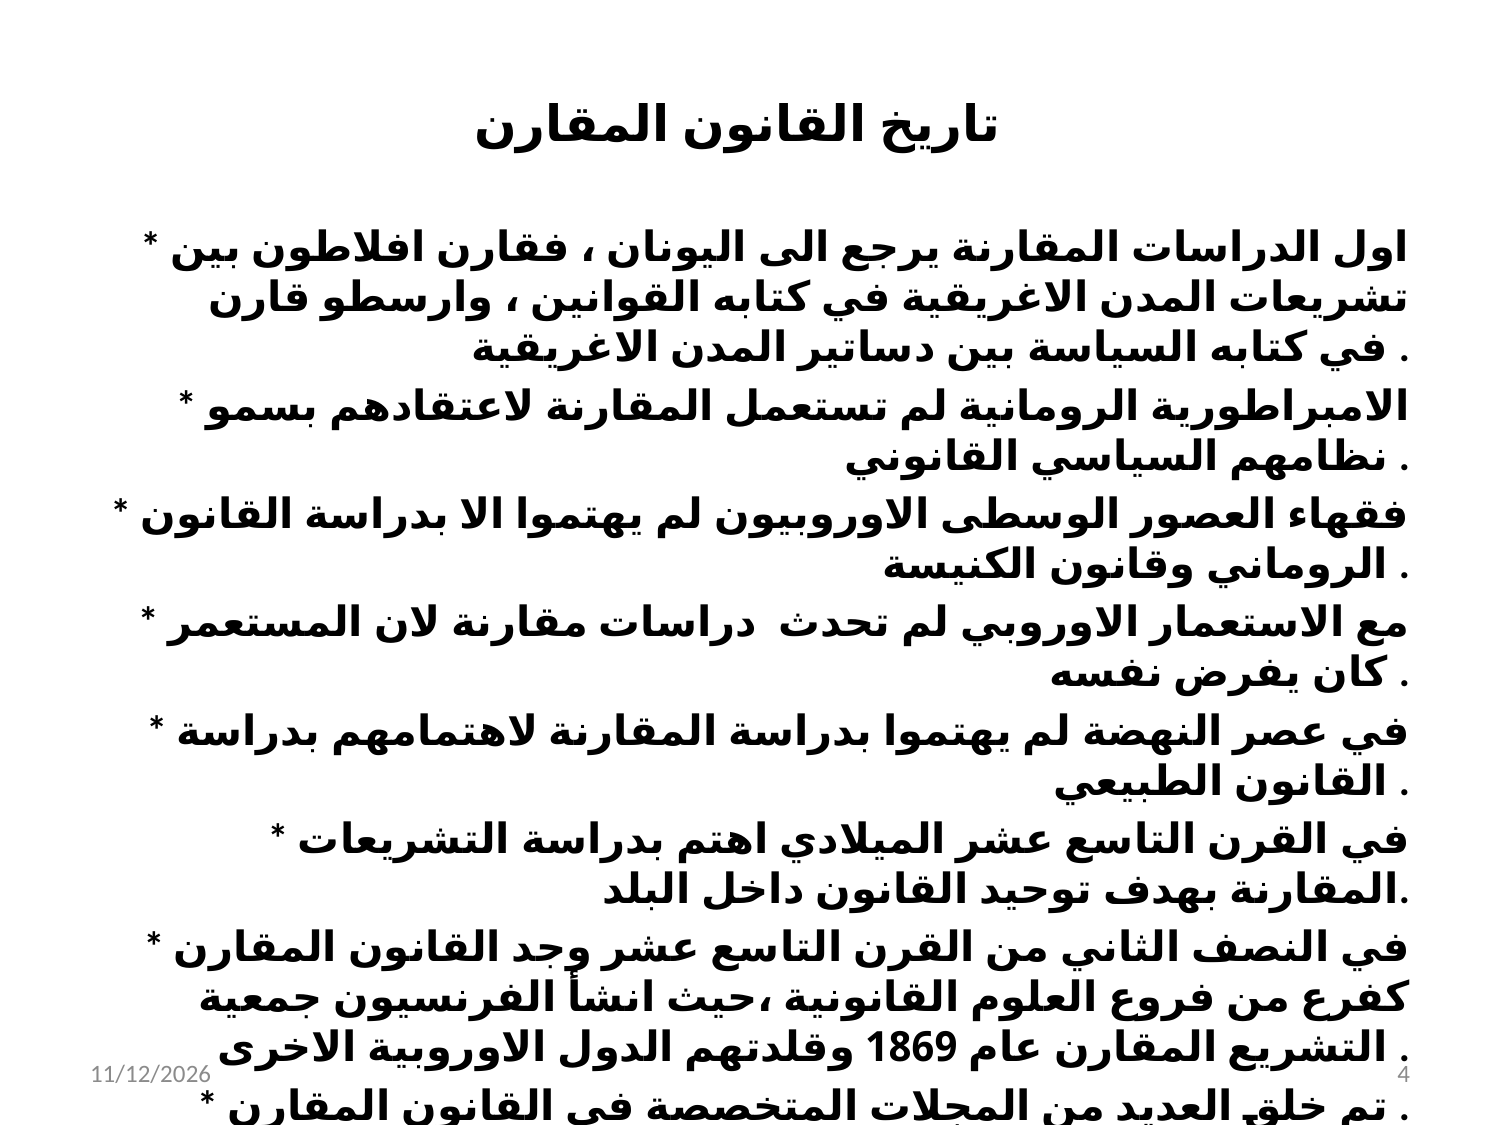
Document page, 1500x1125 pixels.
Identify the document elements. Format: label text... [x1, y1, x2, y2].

list * اول الدراسات المقارنة يرجع الى اليونان ، فقارن افلاطون بين تشريعات المدن الاغريقية في كتابه القوانين ، وارسطو قارن في كتابه السياسة بين دساتير المدن الاغريقية . * الامبراطورية الرومانية لم تستعمل المقارنة لاعتقادهم بسمو نظامهم السياسي القانوني . * فقهاء العصور الوسطى الاوروبيون لم يهتموا الا بدراسة القانون الروماني وقانون الكنيسة . * مع الاستعمار الاوروبي لم تحدث دراسات مقارنة لان المستعمر كان يفرض نفسه . * في عصر النهضة لم يهتموا بدراسة المقارنة لاهتمامهم بدراسة القانون الطبيعي . * في القرن التاسع عشر الميلادي اهتم بدراسة التشريعات المقارنة بهدف توحيد القانون داخل البلد. * في النصف الثاني من القرن التاسع عشر وجد القانون المقارن كفرع من فروع العلوم القانونية ،حيث انشأ الفرنسيون جمعية التشريع المقارن عام 1869 وقلدتهم الدول الاوروبية الاخرى . * تم خلق العديد من المجلات المتخصصة في القانون المقارن . * انعقد اول مؤتمر دولي للقانون المقارن في باريس عام 1900 . * بعد الحرب العالمية الثانية تطورت دراسات القانون المقارن وبدأ الاهتمام بدراسة القانون الانجليزي. [75, 212, 1425, 1013]
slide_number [75, 1042, 425, 1103]
title تاريخ القانون المقارن [300, 75, 1188, 168]
slide_number 4 [1074, 1042, 1425, 1103]
